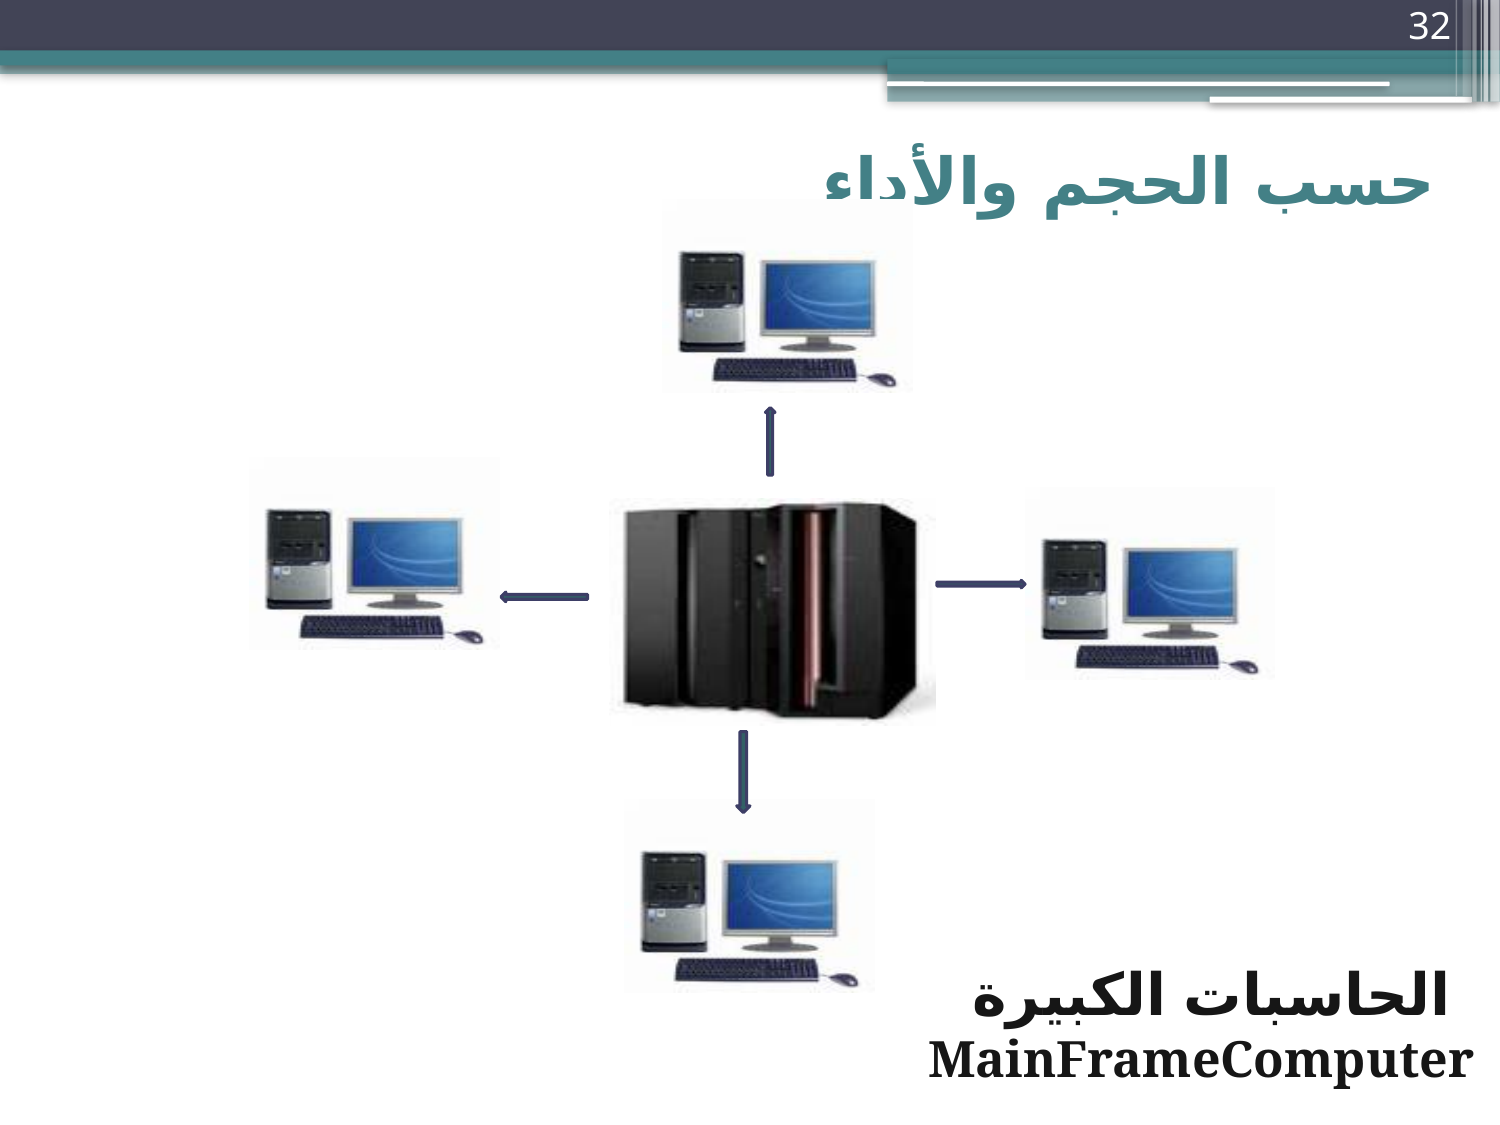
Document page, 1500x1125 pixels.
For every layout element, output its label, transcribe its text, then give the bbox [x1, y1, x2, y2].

text_box [506, 590, 590, 604]
text_box الحاسبات الكبيرة MainFrameComputer [913, 950, 1490, 1095]
picture [608, 498, 937, 726]
text_box [942, 580, 1017, 588]
slide_number 32 [1341, 0, 1466, 61]
text_box [763, 406, 777, 477]
picture [1024, 487, 1276, 680]
picture [662, 199, 913, 393]
text_box [738, 735, 749, 796]
picture [624, 799, 876, 993]
picture [249, 457, 501, 651]
text_box حسب الحجم والأداء [99, 37, 1450, 225]
